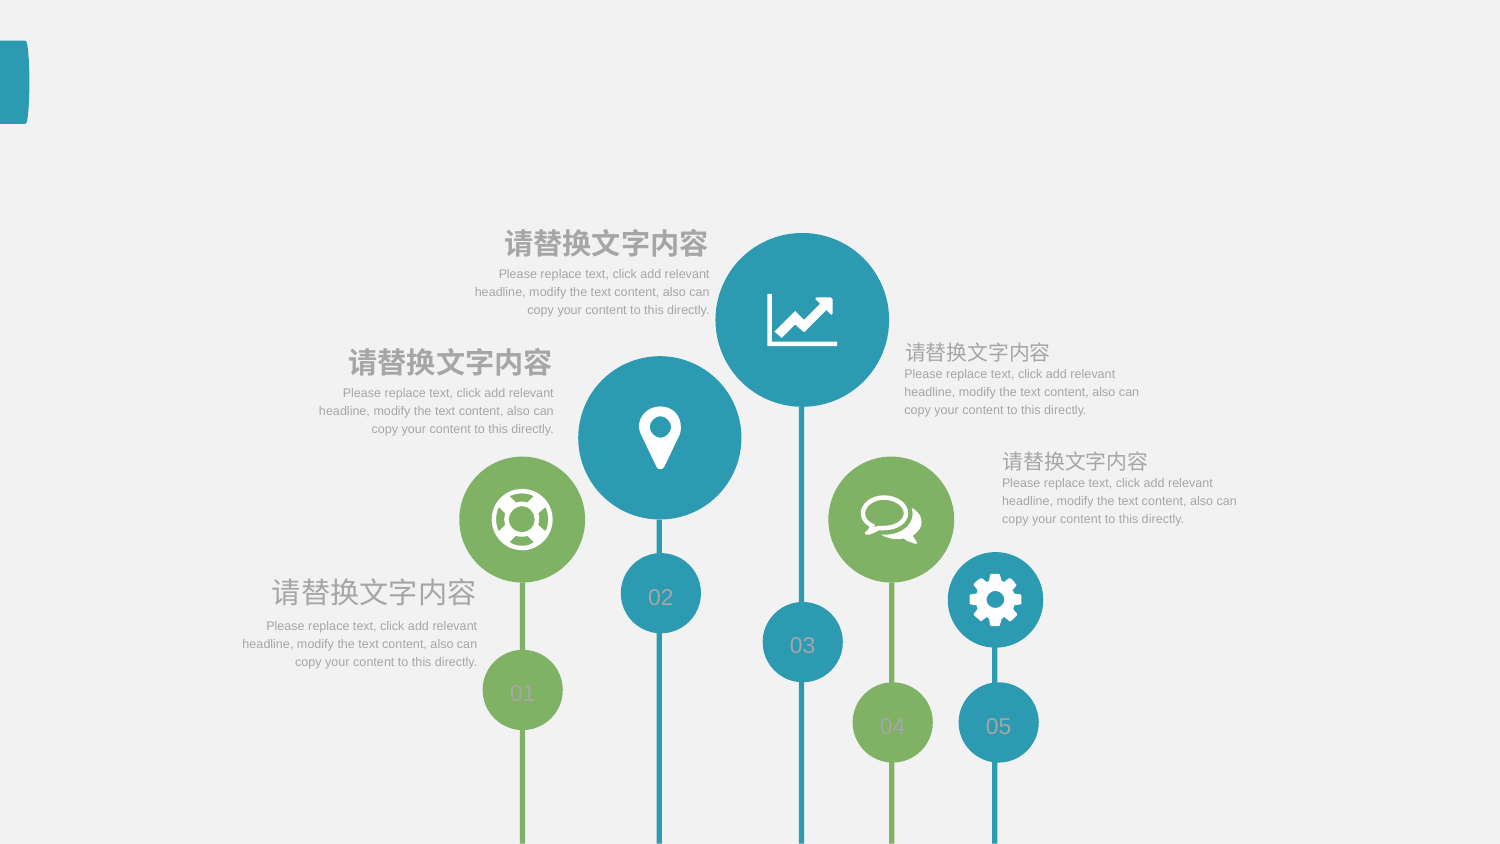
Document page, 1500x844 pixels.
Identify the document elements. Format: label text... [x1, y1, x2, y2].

text_box [518, 591, 527, 647]
text_box 04 [850, 680, 935, 765]
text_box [461, 218, 710, 318]
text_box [715, 232, 890, 408]
text_box [654, 528, 664, 551]
text_box [518, 732, 527, 844]
text_box 05 [956, 680, 1041, 765]
text_box [797, 416, 806, 600]
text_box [828, 456, 955, 583]
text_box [1001, 443, 1246, 527]
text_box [947, 551, 1044, 648]
text_box [990, 655, 1000, 680]
text_box [990, 764, 1000, 844]
text_box 02 [618, 550, 704, 636]
text_box 03 [760, 599, 845, 685]
text_box [654, 636, 664, 844]
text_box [904, 334, 1149, 419]
text_box [887, 765, 896, 844]
text_box 01 [480, 647, 565, 733]
text_box [797, 685, 806, 844]
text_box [459, 456, 586, 583]
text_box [305, 337, 554, 437]
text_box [577, 355, 742, 520]
text_box [887, 591, 896, 680]
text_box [228, 566, 478, 670]
